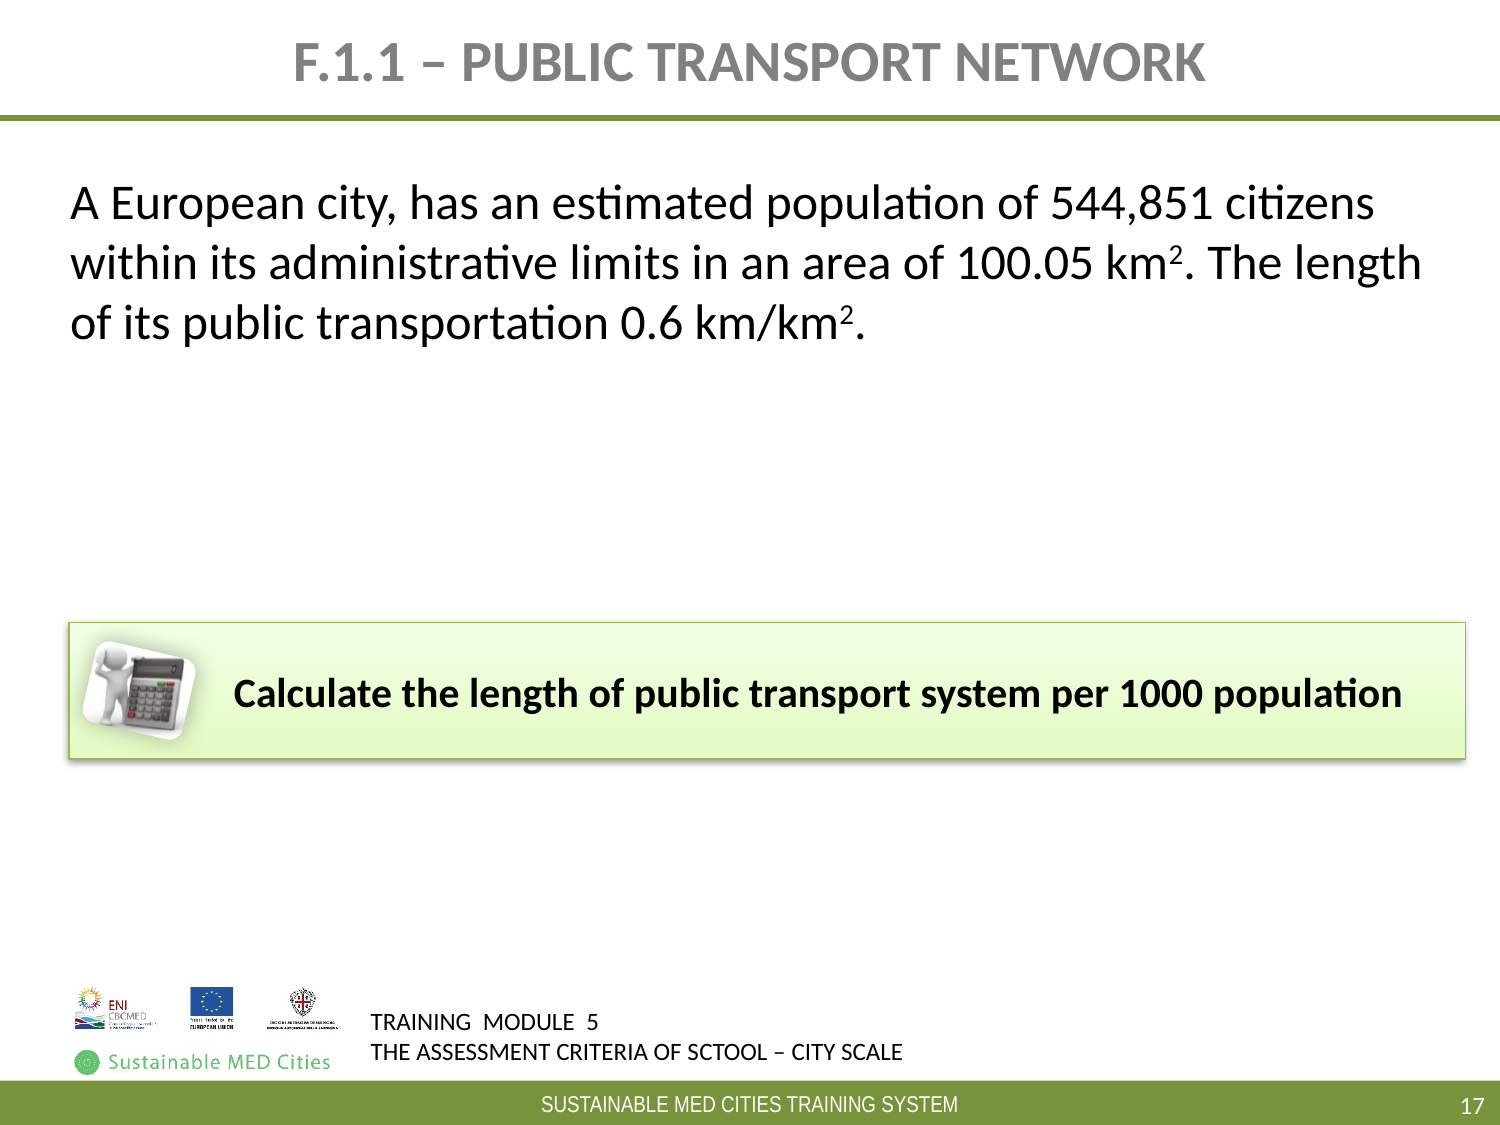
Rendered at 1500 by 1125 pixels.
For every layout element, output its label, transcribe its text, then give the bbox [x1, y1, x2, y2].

picture [62, 978, 356, 1080]
slide_number 17 [1399, 1074, 1500, 1125]
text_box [68, 622, 1466, 760]
title F.1.1 – PUBLIC TRANSPORT NETWORK [0, 0, 1500, 117]
text_box Α European city, has an estimated population of 544,851 citizens within its administrative limits in an area of 100.05 km2. The length of its public transportation 0.6 km/km2. [55, 162, 1479, 536]
